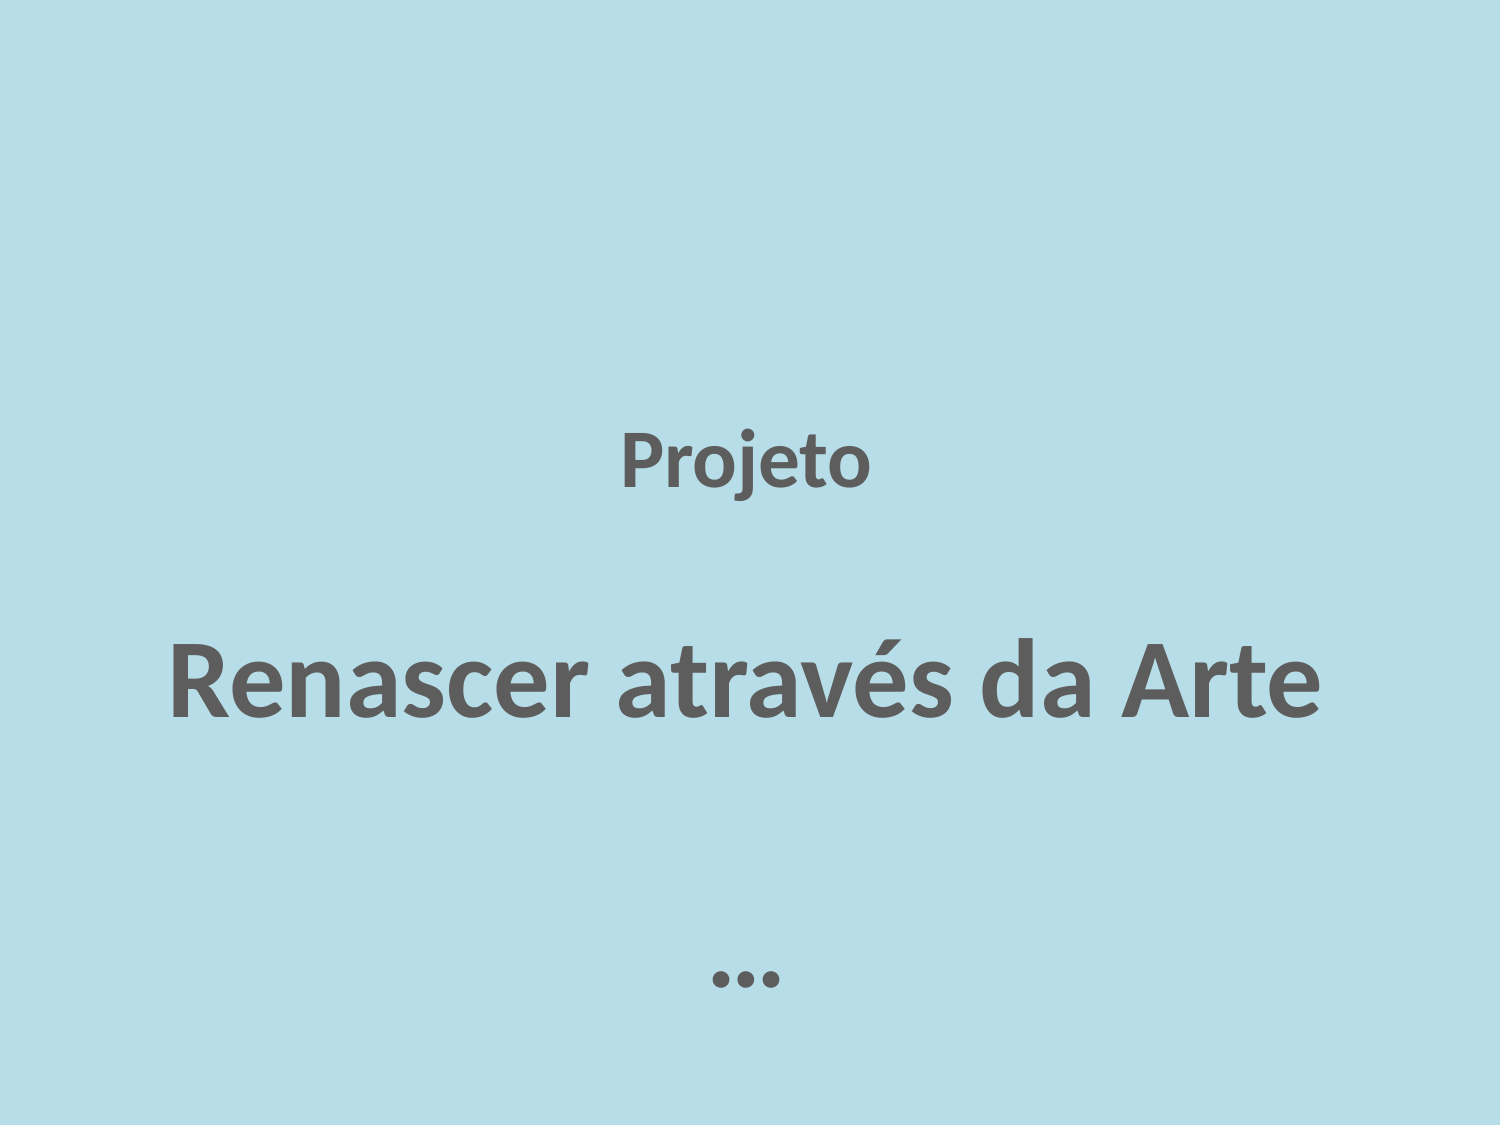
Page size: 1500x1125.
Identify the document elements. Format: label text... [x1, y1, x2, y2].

text_box Projeto Renascer através da Arte … [152, 397, 1340, 1017]
